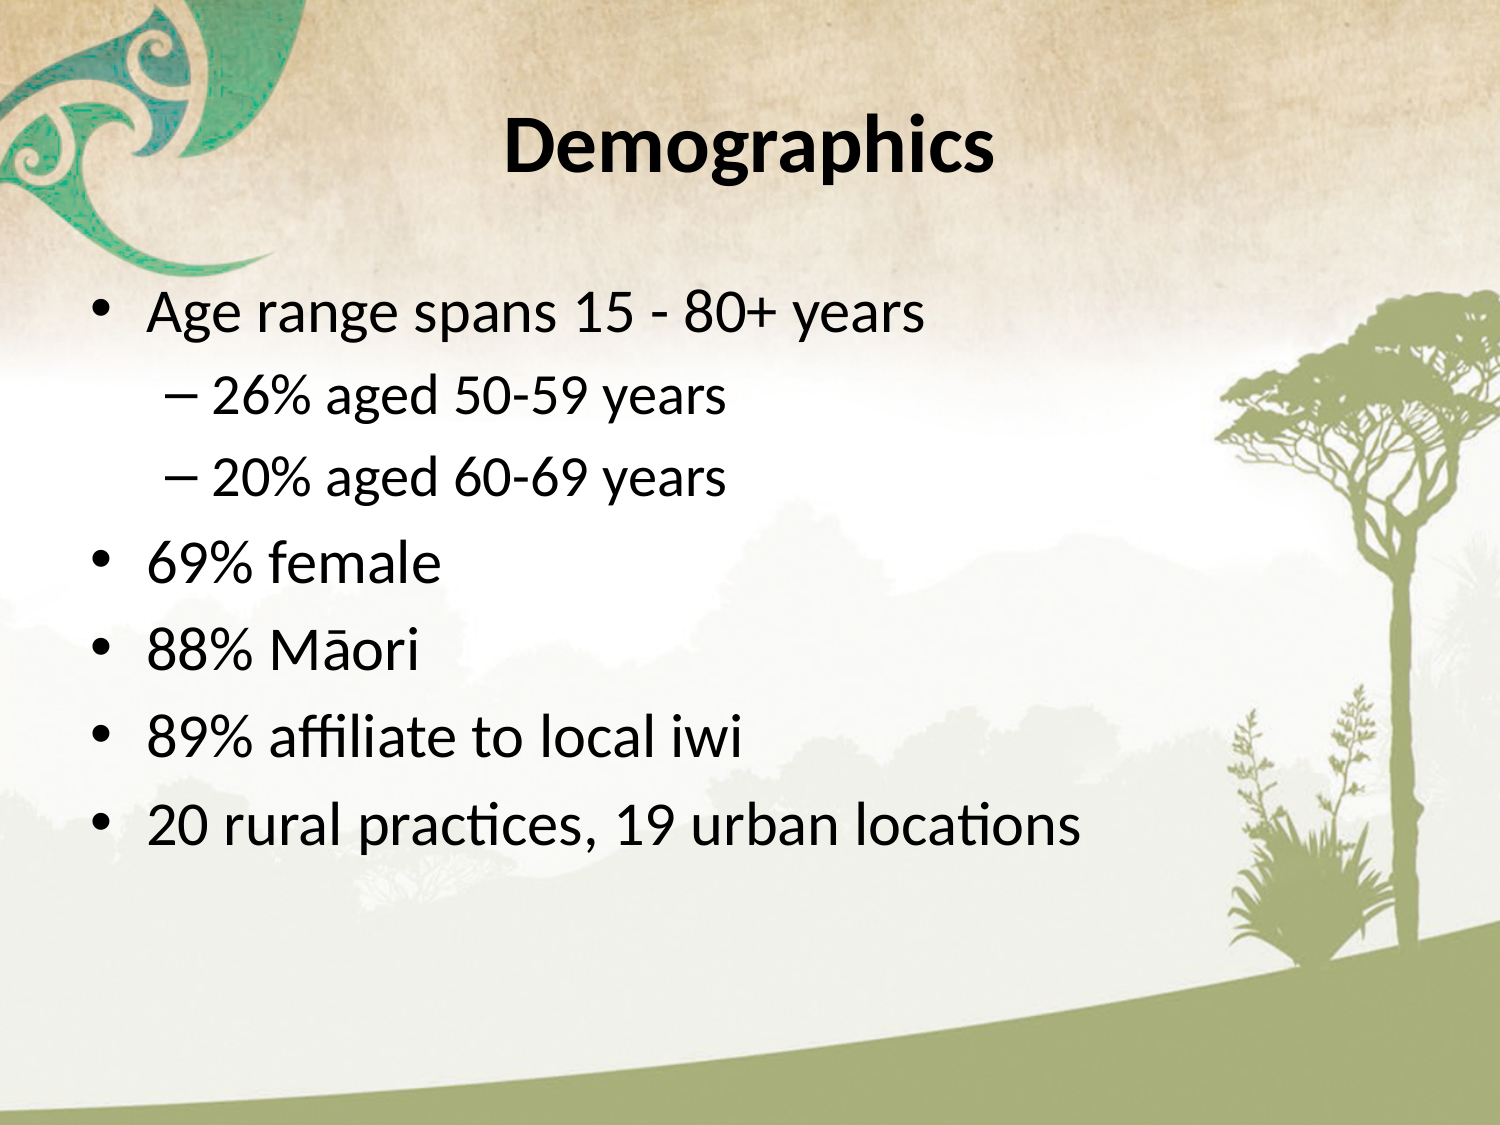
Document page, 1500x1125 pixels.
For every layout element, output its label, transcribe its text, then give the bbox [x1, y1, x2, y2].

title Demographics [75, 45, 1425, 233]
list Age range spans 15 - 80+ years 26% aged 50-59 years 20% aged 60-69 years 69% female 88% Māori 89% affiliate to local iwi 20 rural practices, 19 urban locations [75, 262, 1425, 1075]
picture [0, 0, 1500, 1125]
